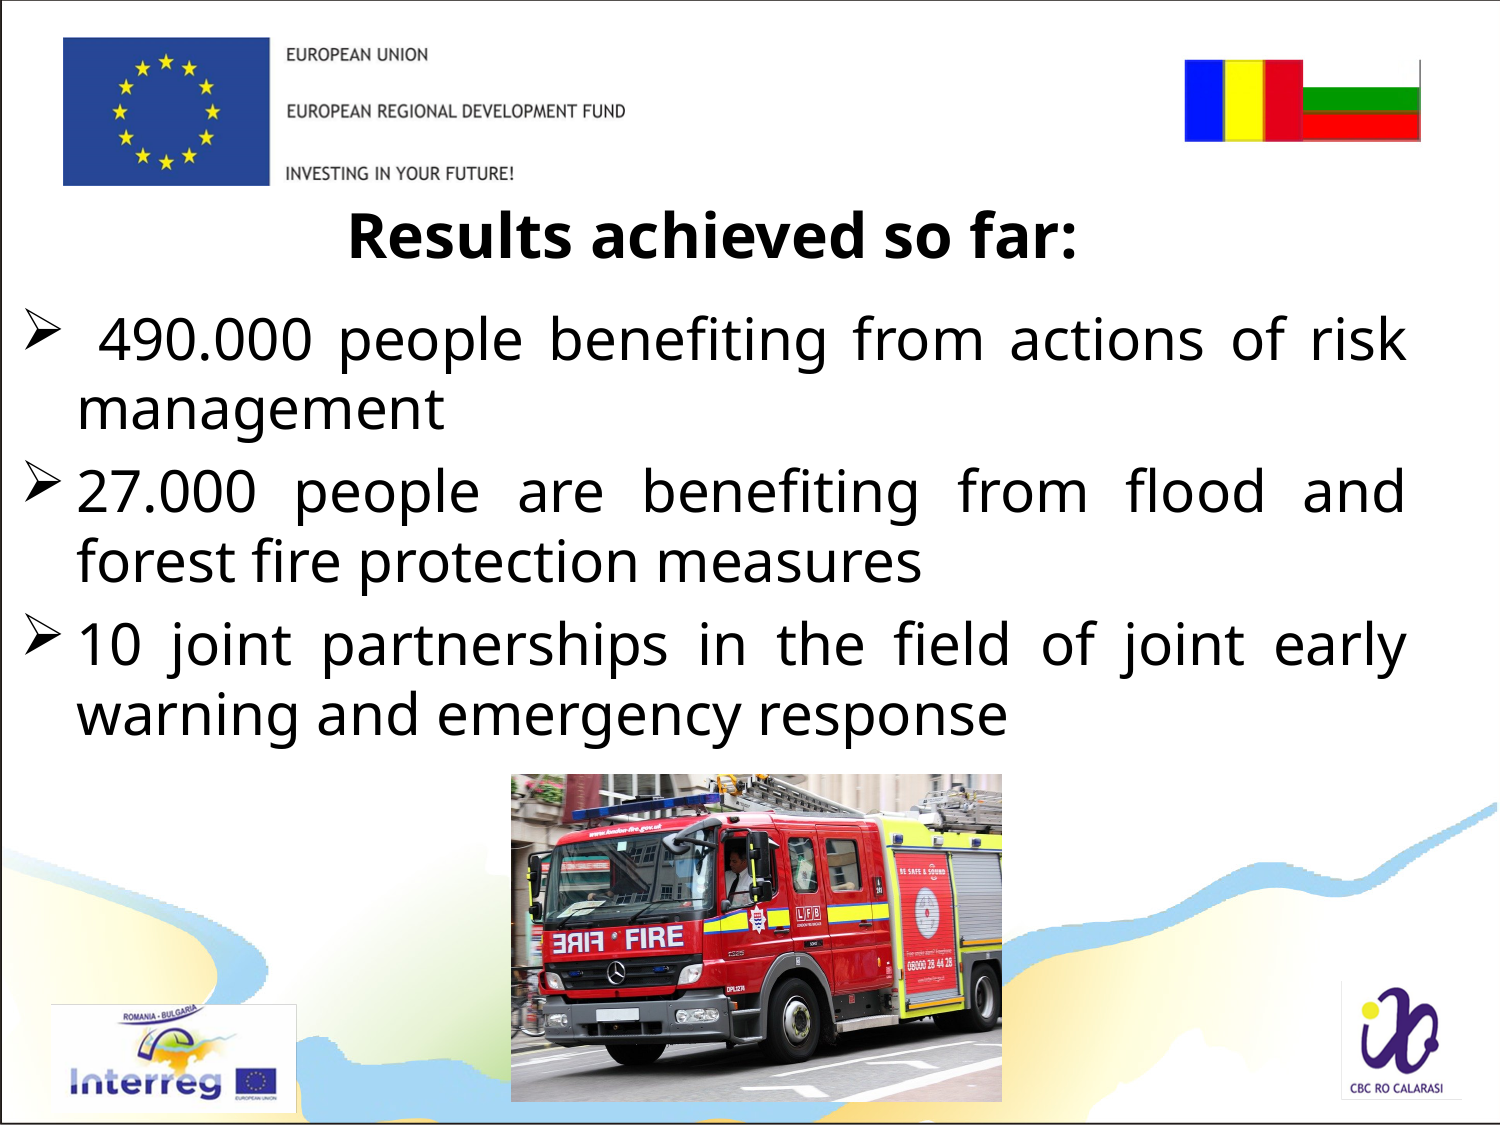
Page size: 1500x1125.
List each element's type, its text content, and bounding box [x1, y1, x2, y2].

text_box Results achieved so far: 490.000 people benefiting from actions of risk management 27.000 people are benefiting from flood and forest fire protection measures 10 joint partnerships in the field of joint early warning and emergency response [2, 188, 1423, 996]
picture [0, 0, 1500, 1125]
